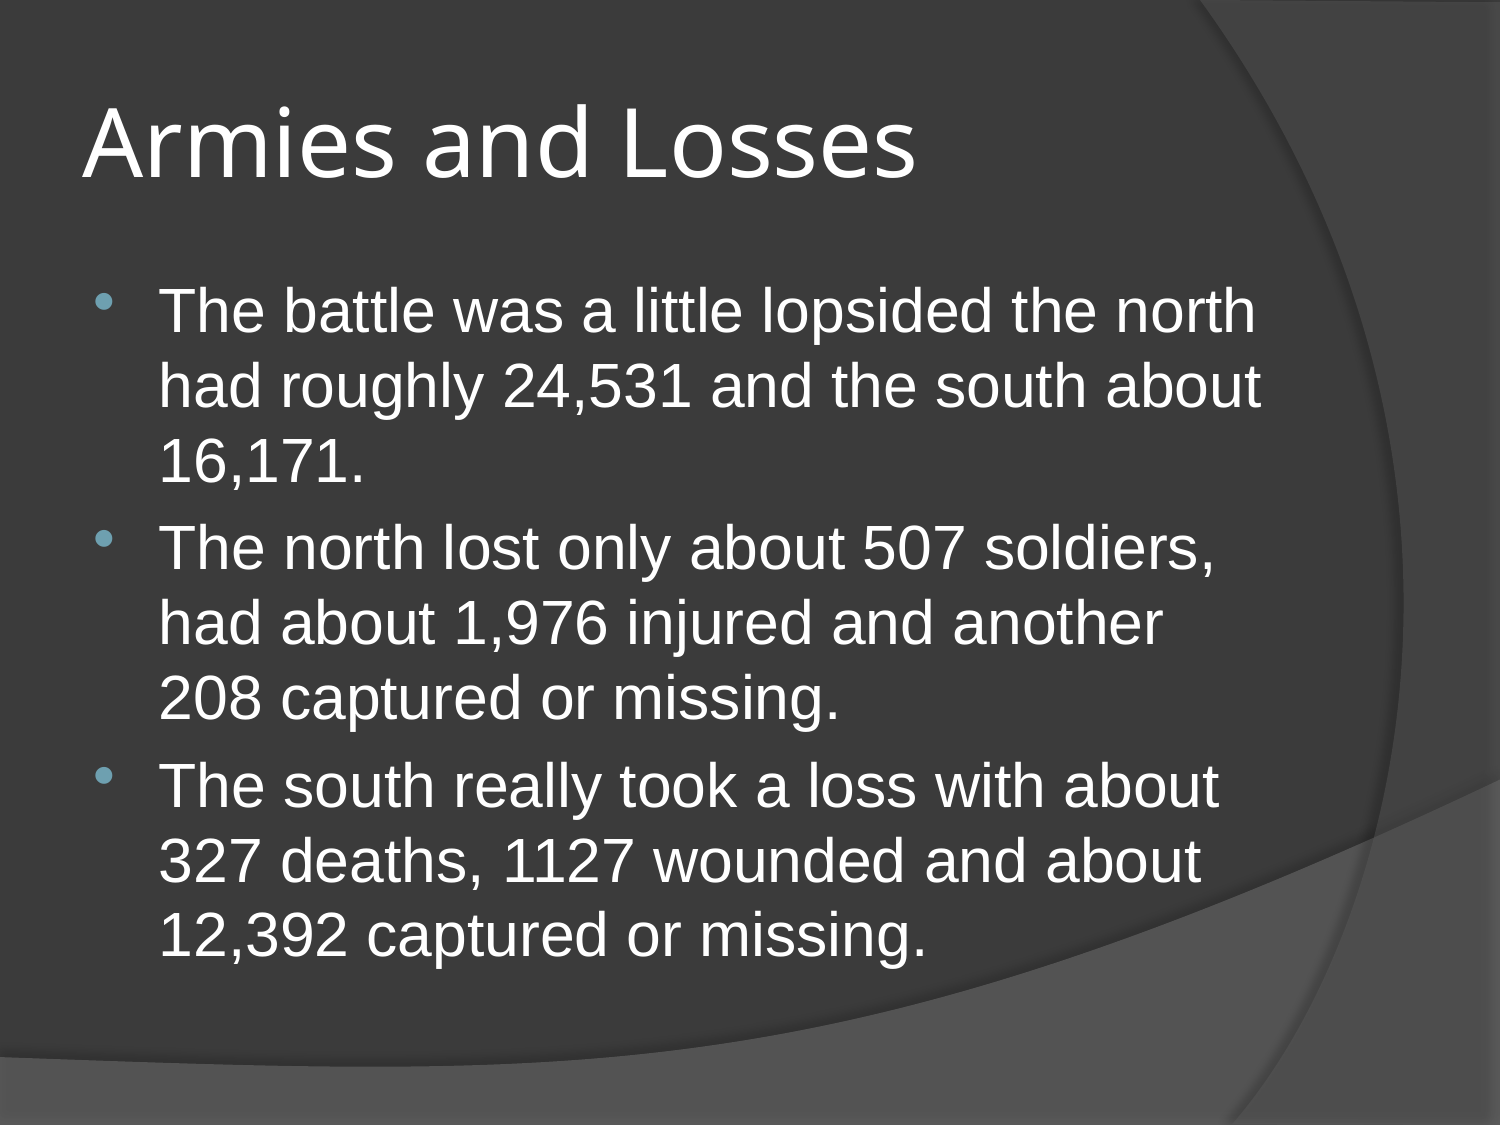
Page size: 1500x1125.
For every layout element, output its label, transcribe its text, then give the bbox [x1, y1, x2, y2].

title Armies and Losses [75, 45, 1300, 233]
list The battle was a little lopsided the north had roughly 24,531 and the south about 16,171. The north lost only about 507 soldiers, had about 1,976 injured and another 208 captured or missing. The south really took a loss with about 327 deaths, 1127 wounded and about 12,392 captured or missing. [75, 262, 1300, 1005]
